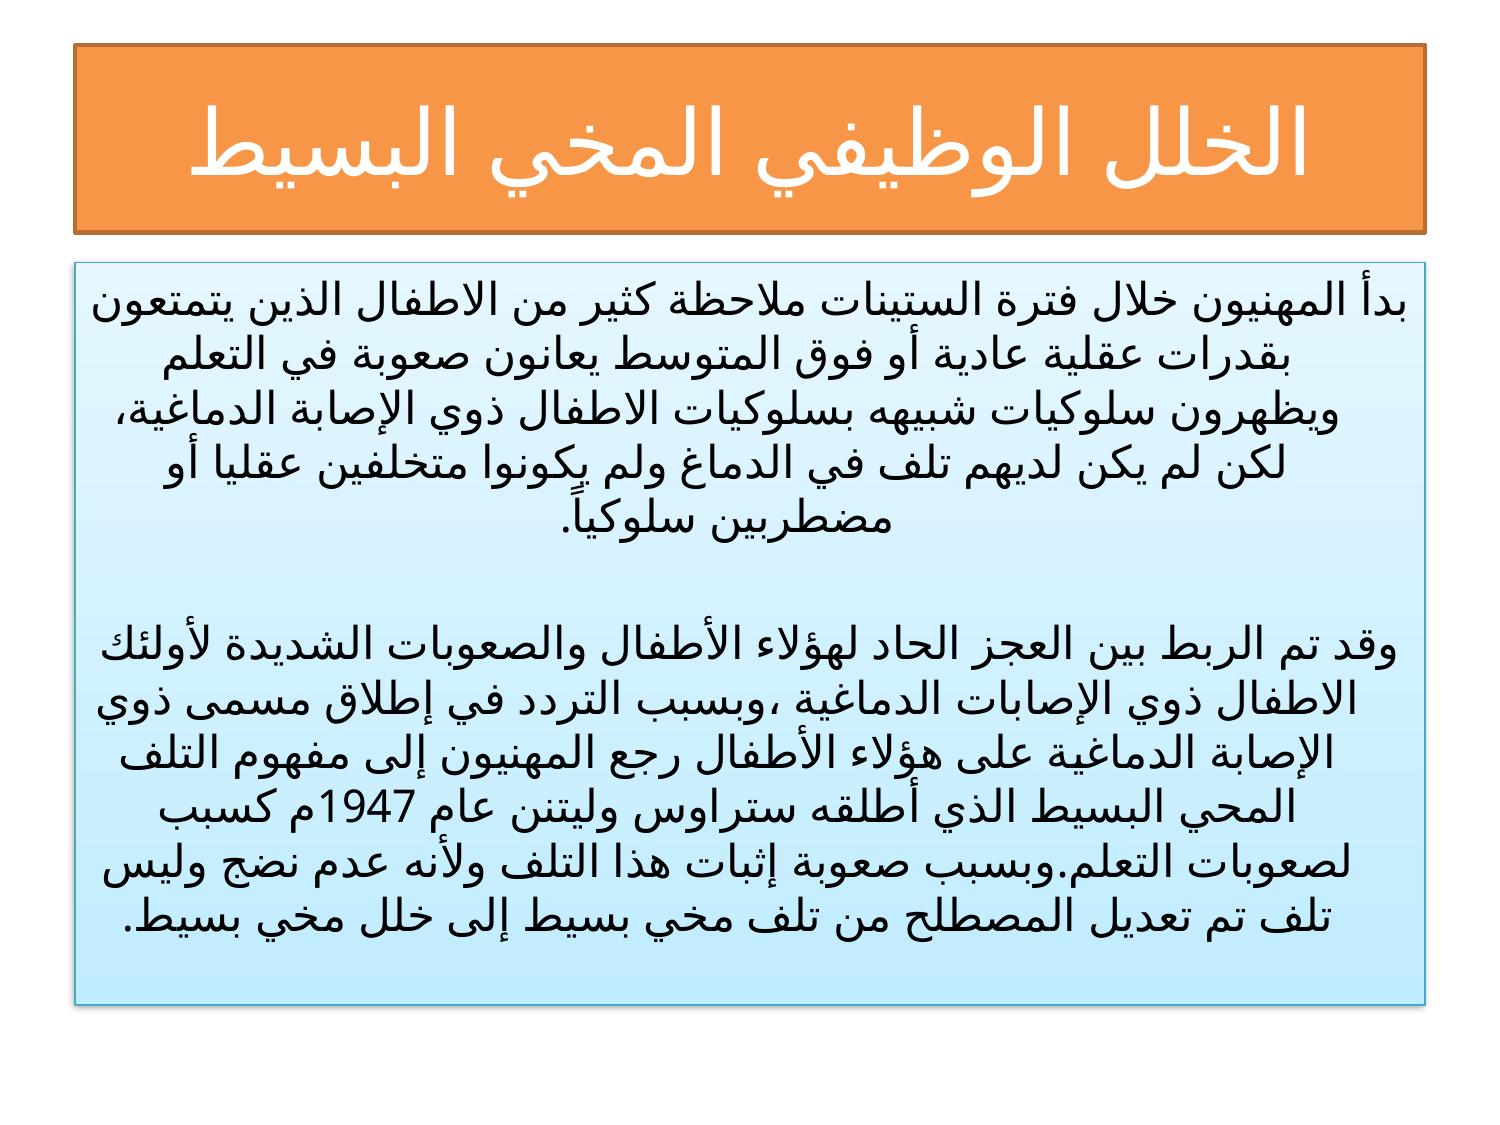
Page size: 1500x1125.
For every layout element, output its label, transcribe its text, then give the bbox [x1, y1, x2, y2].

list بدأ المهنيون خلال فترة الستينات ملاحظة كثير من الاطفال الذين يتمتعون بقدرات عقلية عادية أو فوق المتوسط يعانون صعوبة في التعلم ويظهرون سلوكيات شبيهه بسلوكيات الاطفال ذوي الإصابة الدماغية، لكن لم يكن لديهم تلف في الدماغ ولم يكونوا متخلفين عقليا أو مضطربين سلوكياً. وقد تم الربط بين العجز الحاد لهؤلاء الأطفال والصعوبات الشديدة لأولئك الاطفال ذوي الإصابات الدماغية ،وبسبب التردد في إطلاق مسمى ذوي الإصابة الدماغية على هؤلاء الأطفال رجع المهنيون إلى مفهوم التلف المحي البسيط الذي أطلقه ستراوس وليتنن عام 1947م كسبب لصعوبات التعلم.وبسبب صعوبة إثبات هذا التلف ولأنه عدم نضج وليس تلف تم تعديل المصطلح من تلف مخي بسيط إلى خلل مخي بسيط. [74, 262, 1426, 1006]
title الخلل الوظيفي المخي البسيط [73, 43, 1427, 235]
